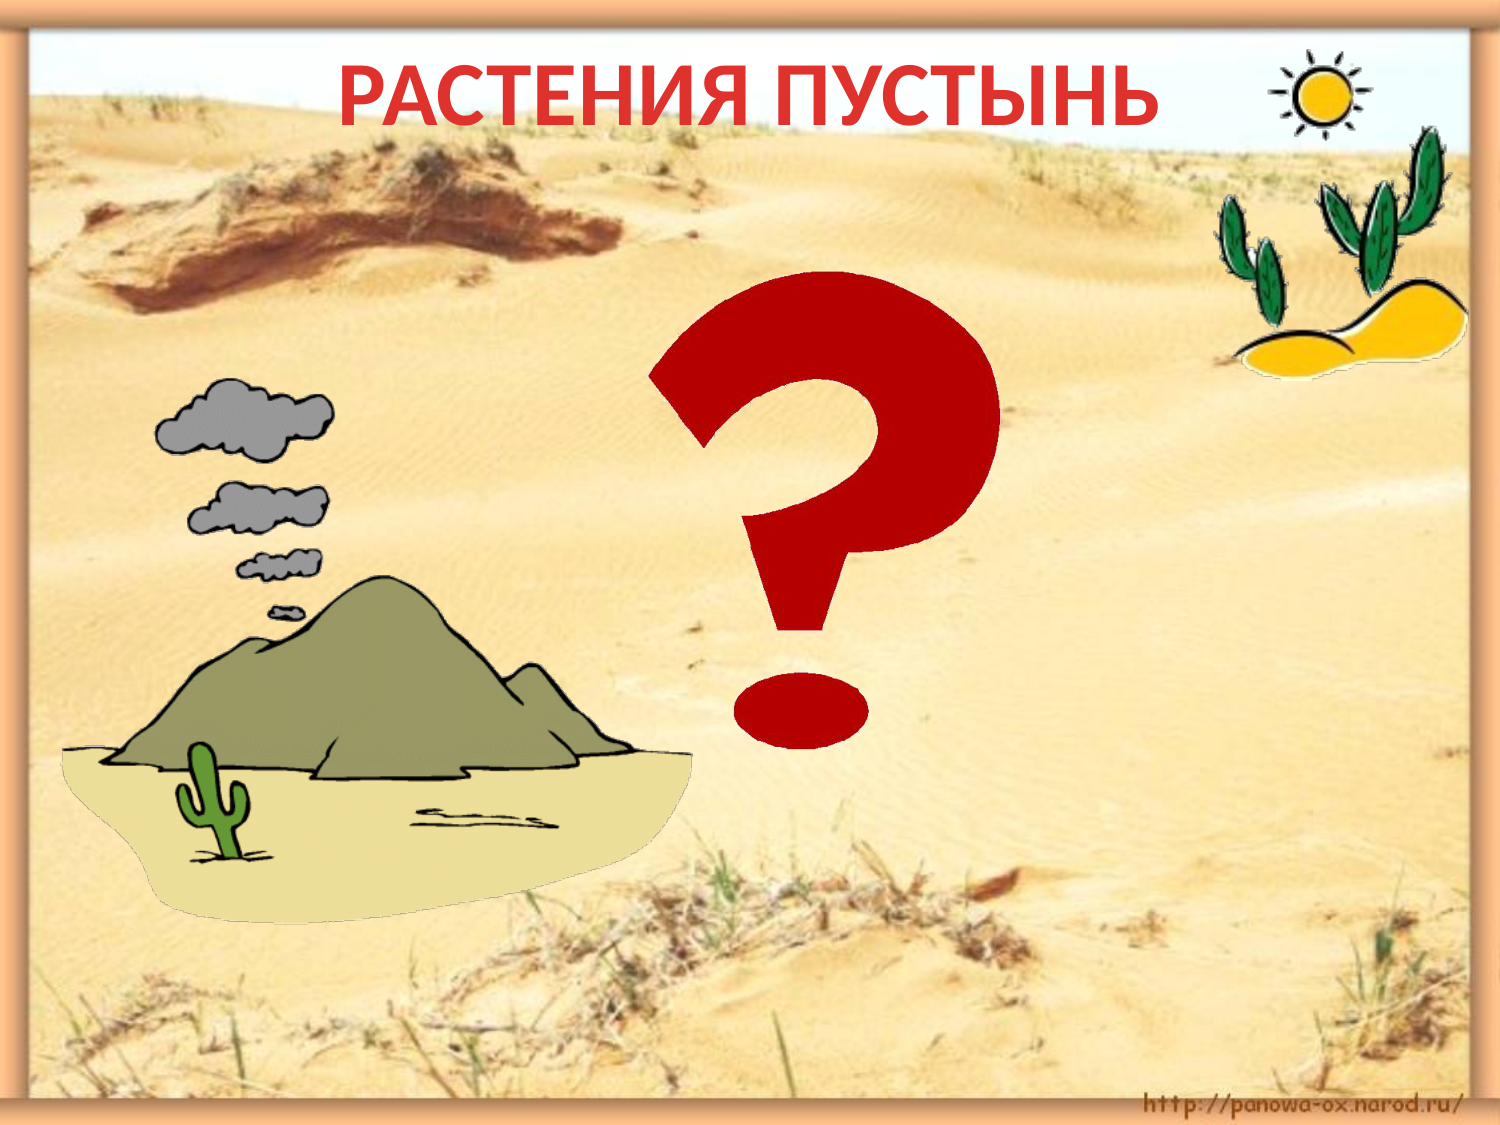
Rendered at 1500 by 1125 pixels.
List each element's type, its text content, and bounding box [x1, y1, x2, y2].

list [52, 361, 705, 927]
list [643, 266, 1003, 752]
title РАСТЕНИЯ ПУСТЫНЬ [75, 0, 1425, 183]
picture [0, 0, 1500, 1125]
